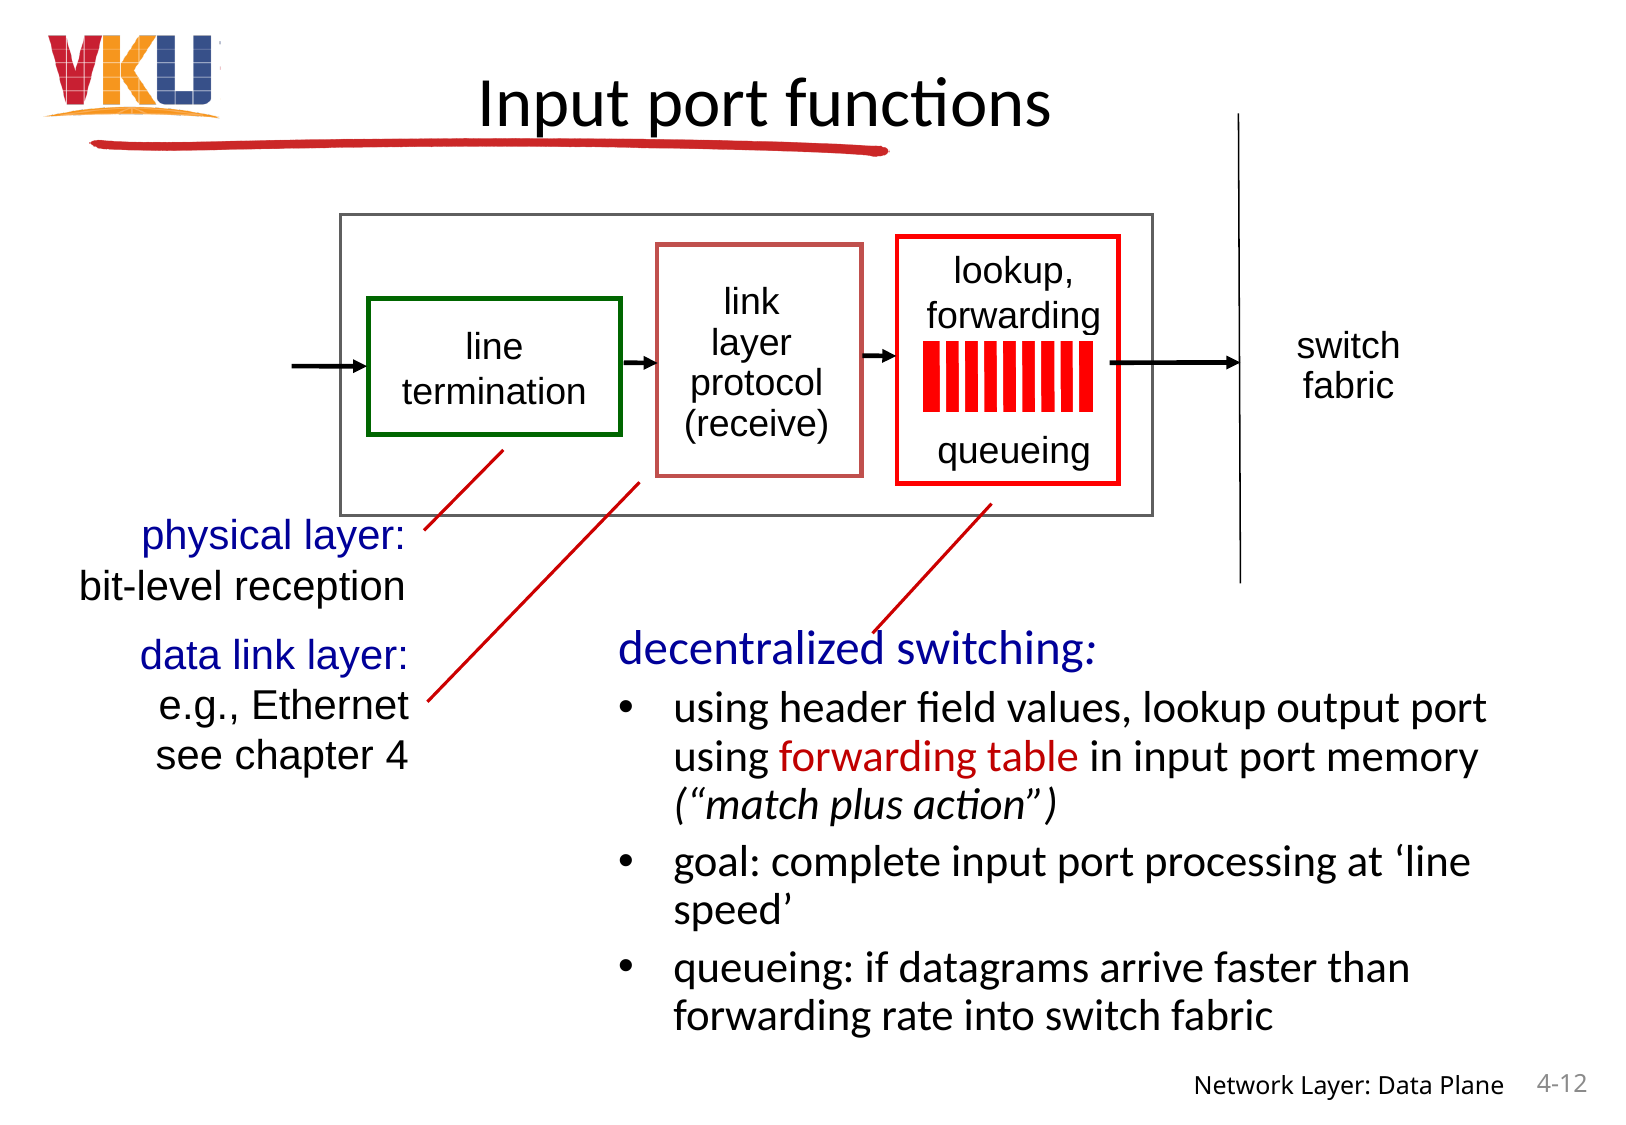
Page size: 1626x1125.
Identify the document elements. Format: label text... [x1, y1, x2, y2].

text_box physical layer: bit-level reception [63, 500, 421, 616]
text_box [340, 214, 1153, 516]
text_box [1117, 356, 1239, 369]
text_box line termination [368, 298, 621, 435]
text_box [656, 244, 862, 476]
title Input port functions [75, 48, 1457, 149]
picture [32, 21, 228, 129]
text_box switch fabric [1254, 298, 1443, 435]
slide_number 4-12 [1502, 1062, 1603, 1107]
text_box [862, 349, 897, 363]
text_box [623, 356, 658, 370]
picture [86, 133, 900, 163]
text_box data link layer: e.g., Ethernet see chapter 4 [124, 620, 424, 786]
footer Network Layer: Data Plane [1132, 1062, 1502, 1102]
text_box [291, 360, 368, 373]
text_box lookup, forwarding queueing [911, 238, 1117, 479]
list decentralized switching: using header field values, lookup output port using forwarding table in input port memory (“match plus action”) goal: complete input port processing at ‘line speed’ queueing: if datagrams arrive faster than forwarding rate into switch fabric [603, 614, 1573, 1053]
text_box [897, 236, 1119, 484]
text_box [919, 338, 1097, 416]
text_box link layer protocol (receive) [662, 295, 851, 432]
